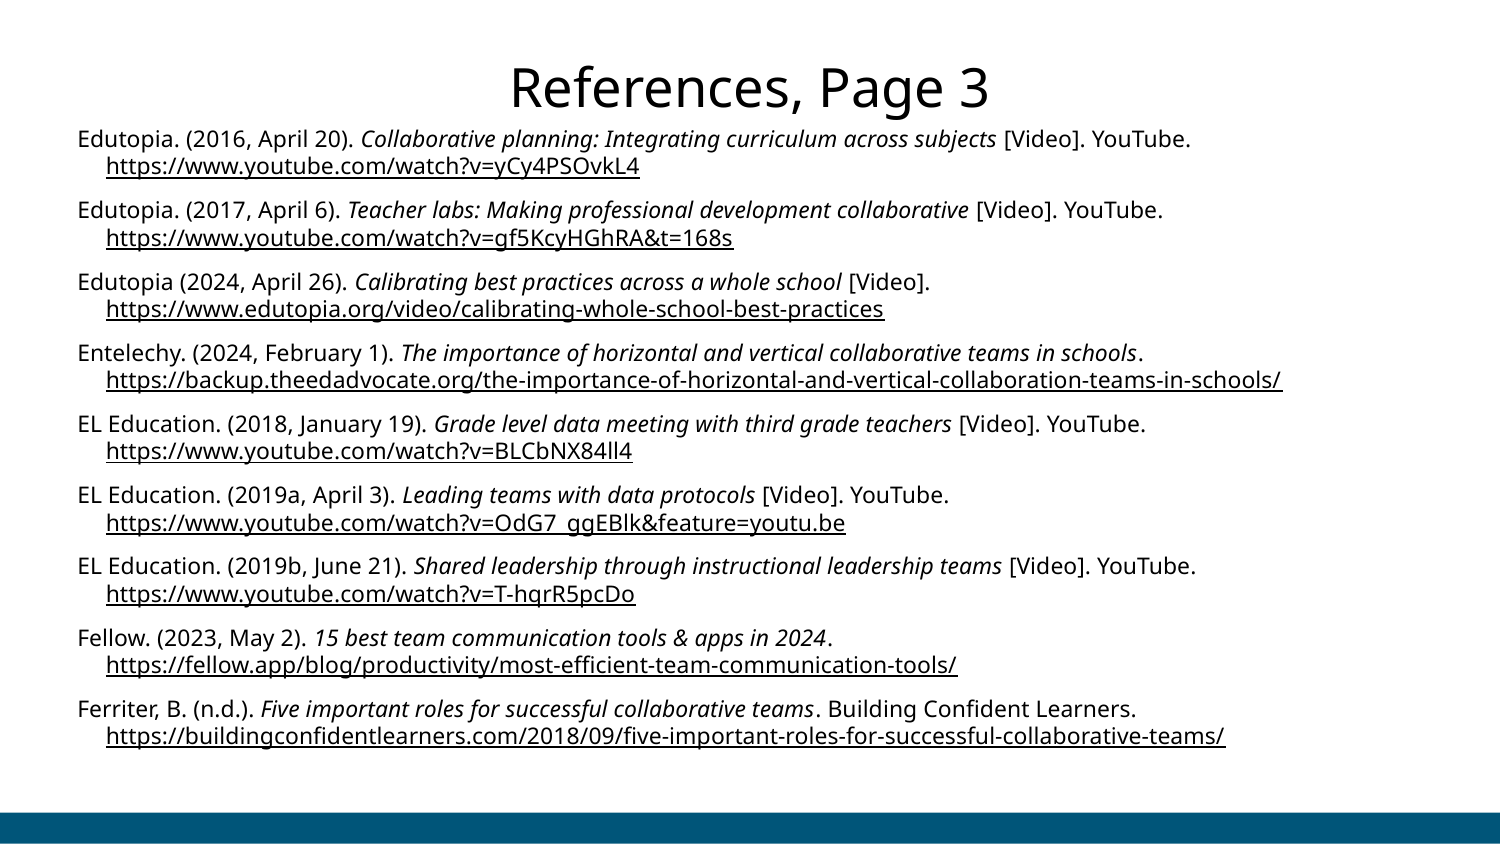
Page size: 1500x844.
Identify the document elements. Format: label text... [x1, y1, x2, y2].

title References, Page 3 [103, 22, 1397, 120]
list Edutopia. (2016, April 20). Collaborative planning: Integrating curriculum across subjects [Video]. YouTube. https://www.youtube.com/watch?v=yCy4PSOvkL4 Edutopia. (2017, April 6). Teacher labs: Making professional development collaborative [Video]. YouTube. https://www.youtube.com/watch?v=gf5KcyHGhRA&t=168s Edutopia (2024, April 26). Calibrating best practices across a whole school [Video]. https://www.edutopia.org/video/calibrating-whole-school-best-practices Entelechy. (2024, February 1). The importance of horizontal and vertical collaborative teams in schools. https://backup.theedadvocate.org/the-importance-of-horizontal-and-vertical-collaboration-teams-in-schools/ EL Education. (2018, January 19). Grade level data meeting with third grade teachers [Video]. YouTube. https://www.youtube.com/watch?v=BLCbNX84ll4 EL Education. (2019a, April 3). Leading teams with data protocols [Video]. YouTube. https://www.youtube.com/watch?v=OdG7_ggEBlk&feature=youtu.be EL Education. (2019b, June 21). Shared leadership through instructional leadership teams [Video]. YouTube. https://www.youtube.com/watch?v=T-hqrR5pcDo Fellow. (2023, May 2). 15 best team communication tools & apps in 2024. https://fellow.app/blog/productivity/most-efficient-team-communication-tools/​ Ferriter, B. (n.d.). Five important roles for successful collaborative teams. Building Confident Learners. https://buildingconfidentlearners.com/2018/09/five-important-roles-for-successful-collaborative-teams/​ [66, 118, 1360, 760]
